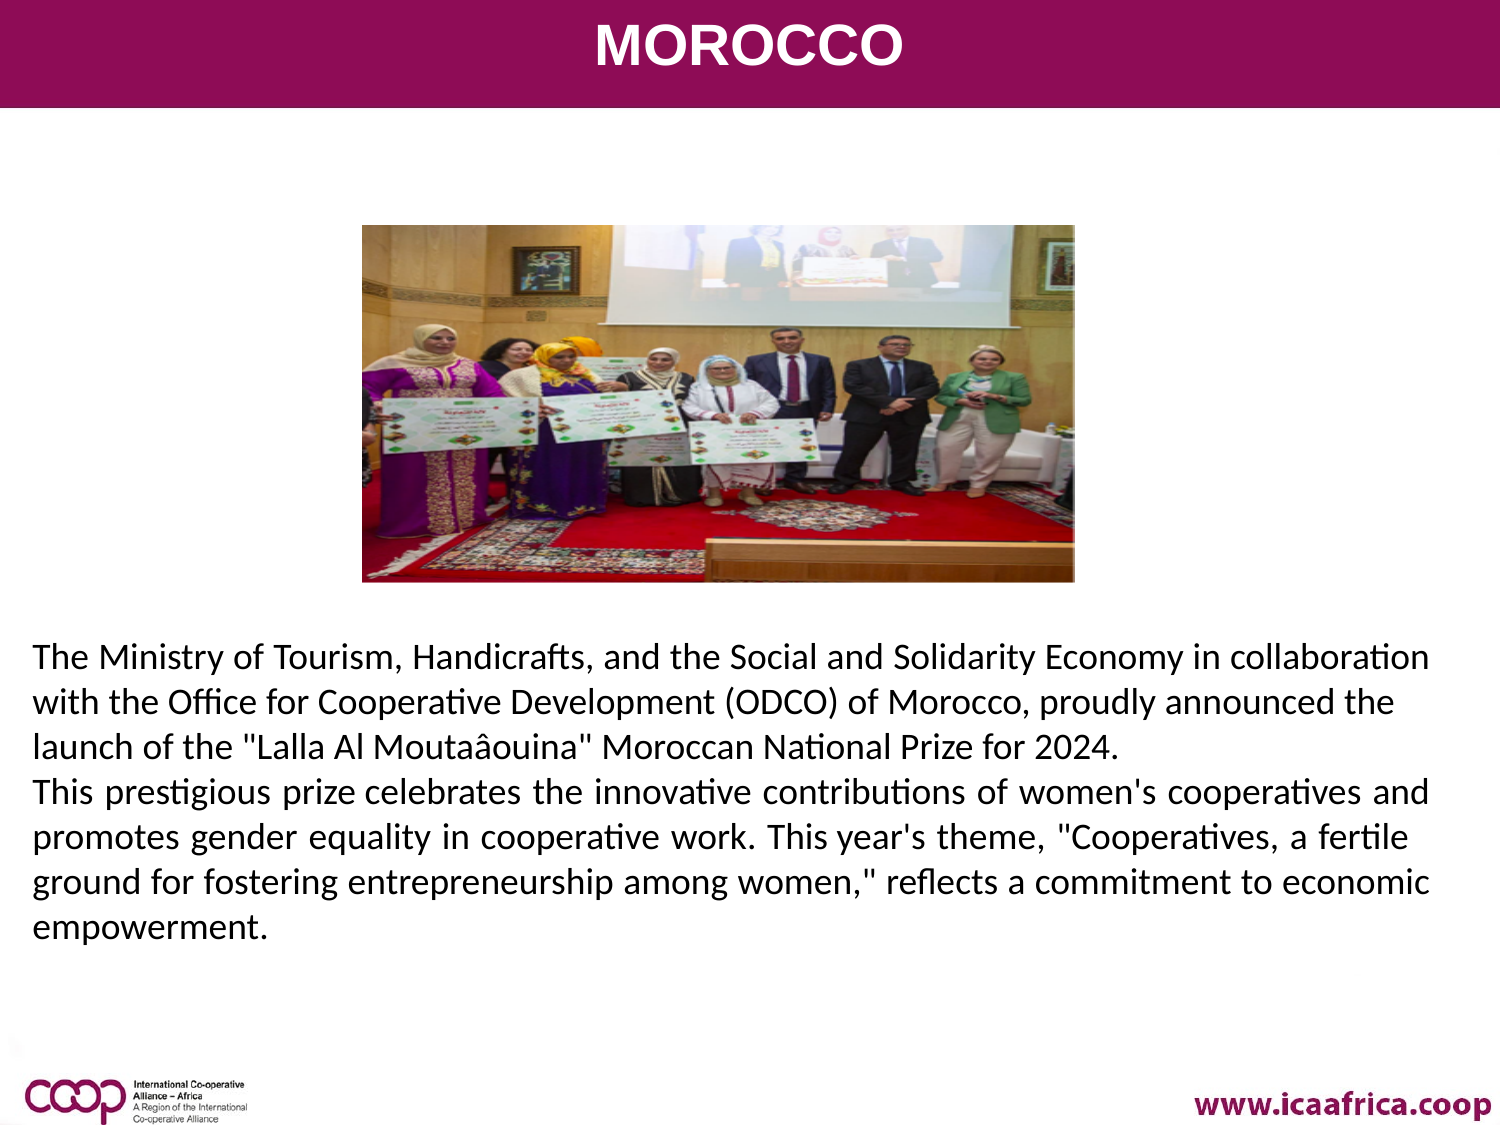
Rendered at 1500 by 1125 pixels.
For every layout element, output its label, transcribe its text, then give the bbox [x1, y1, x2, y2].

picture [0, 85, 1500, 1125]
text_box MOROCCO [0, 0, 1500, 85]
text_box The Ministry of Tourism, Handicrafts, and the Social and Solidarity Economy in collaboration with the Office for Cooperative Development (ODCO) of Morocco, proudly announced the launch of the "Lalla Al Moutaâouina" Moroccan National Prize for 2024. This prestigious prize celebrates the innovative contributions of women's cooperatives and promotes gender equality in cooperative work. This year's theme, "Cooperatives, a fertile ground for fostering entrepreneurship among women," reflects a commitment to economic empowerment. [24, 624, 1438, 955]
